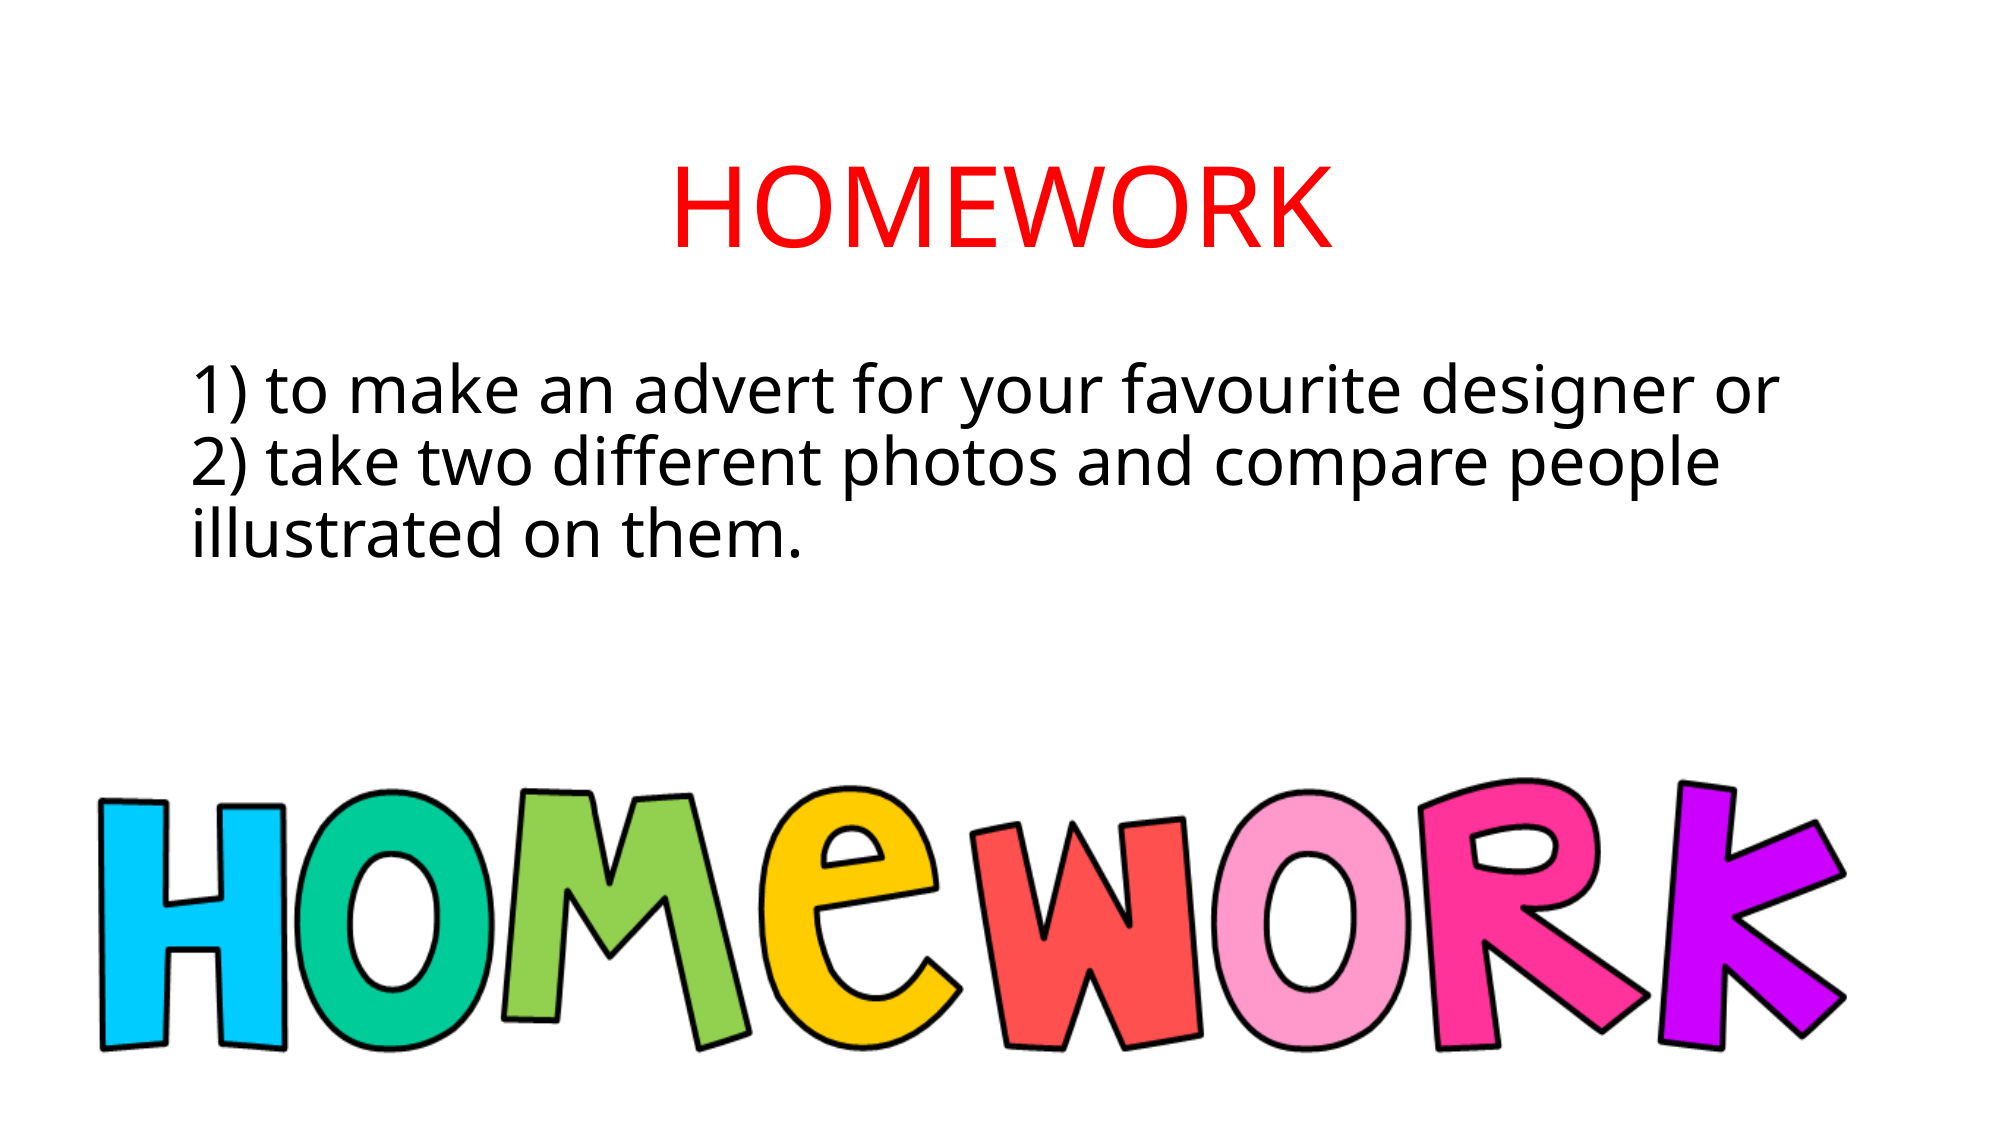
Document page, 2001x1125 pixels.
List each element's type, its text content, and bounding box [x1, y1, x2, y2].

picture [16, 741, 1972, 1105]
list 1) to make an advert for your favourite designer or 2) take two different photos and compare people illustrated on them. [175, 348, 1826, 740]
title HOmework [175, 79, 1826, 344]
